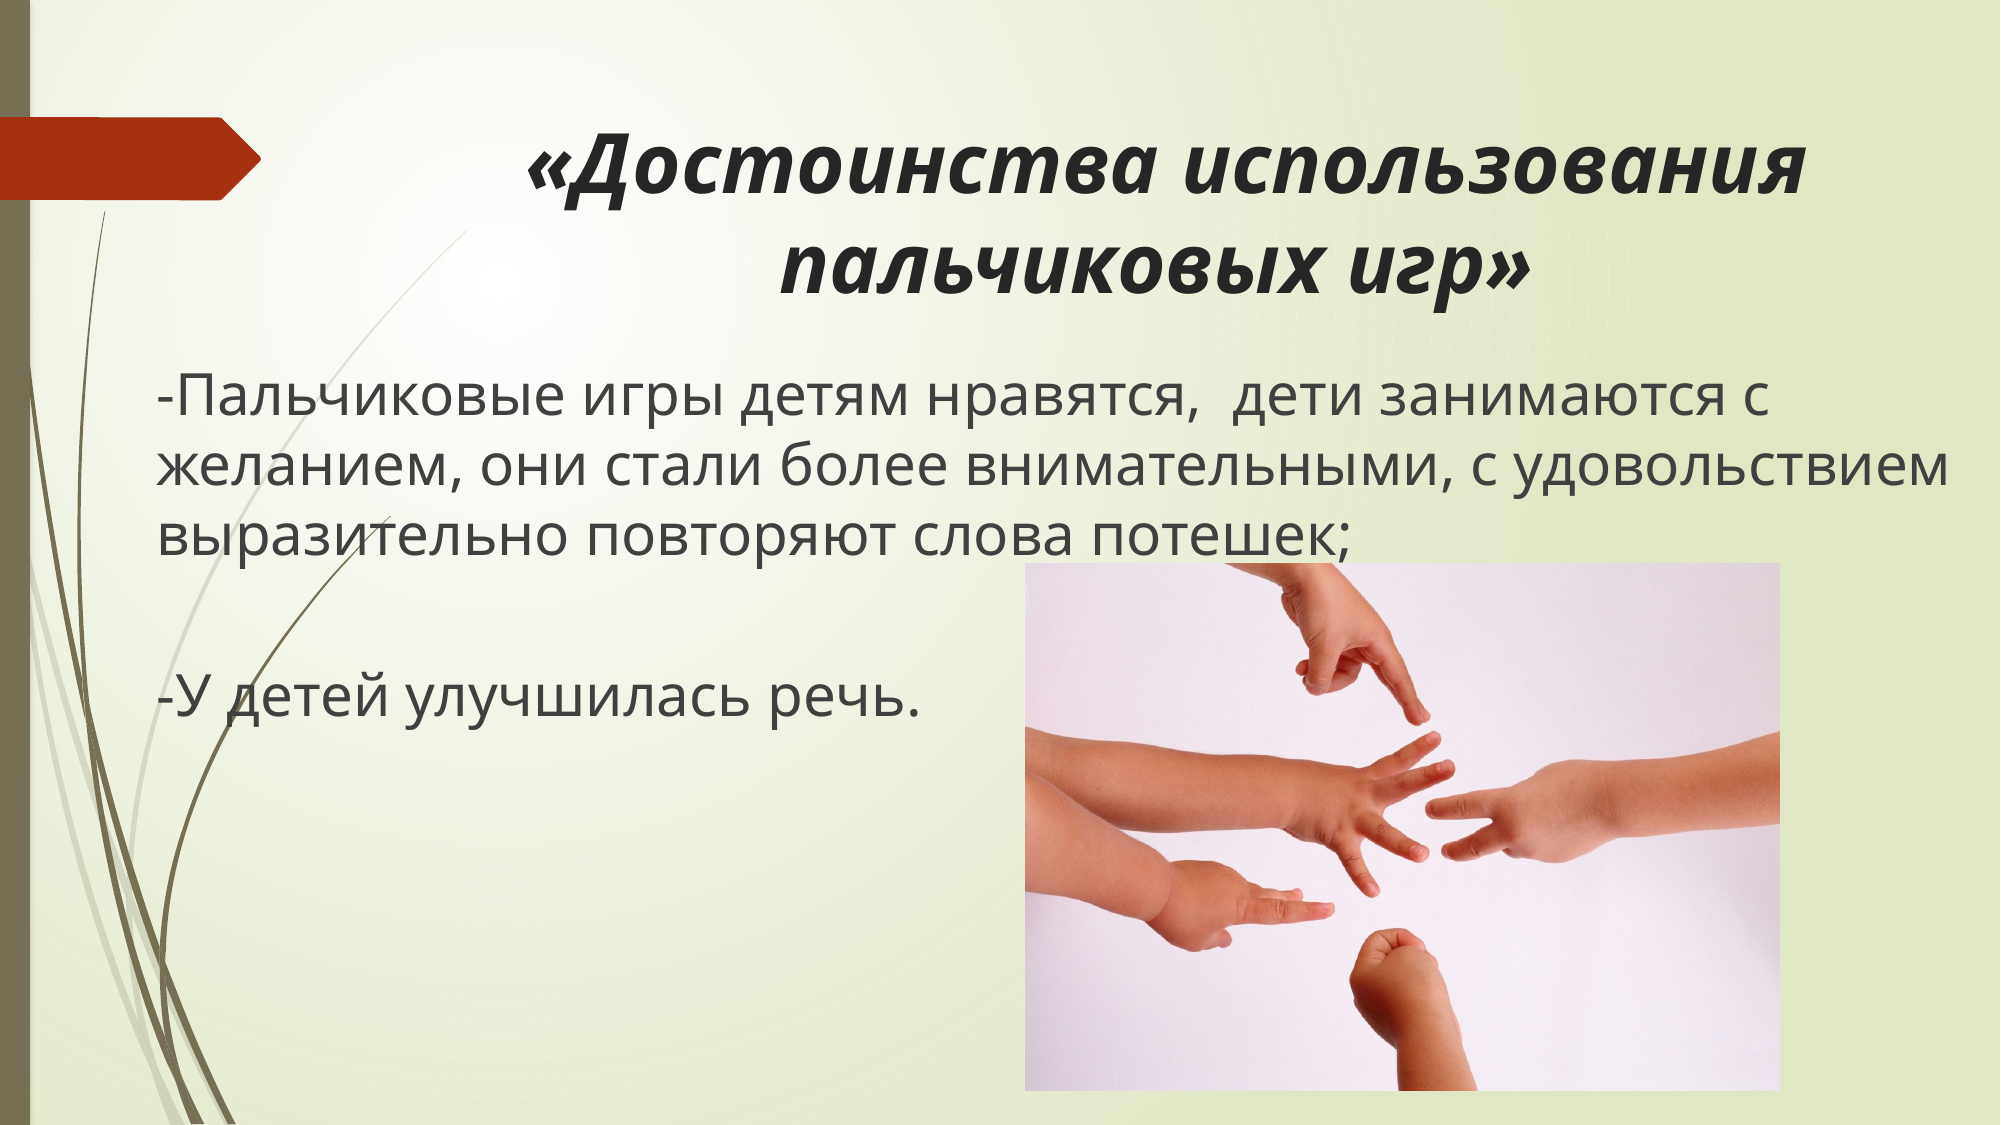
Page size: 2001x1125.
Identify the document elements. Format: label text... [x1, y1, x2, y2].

picture [1025, 563, 1781, 1092]
list -Пальчиковые игры детям нравятся, дети занимаются с желанием, они стали более внимательными, с удовольствием выразительно повторяют слова потешек; -У детей улучшилась речь. [141, 350, 1980, 970]
title «Достоинства использования пальчиковых игр» [425, 102, 1888, 313]
